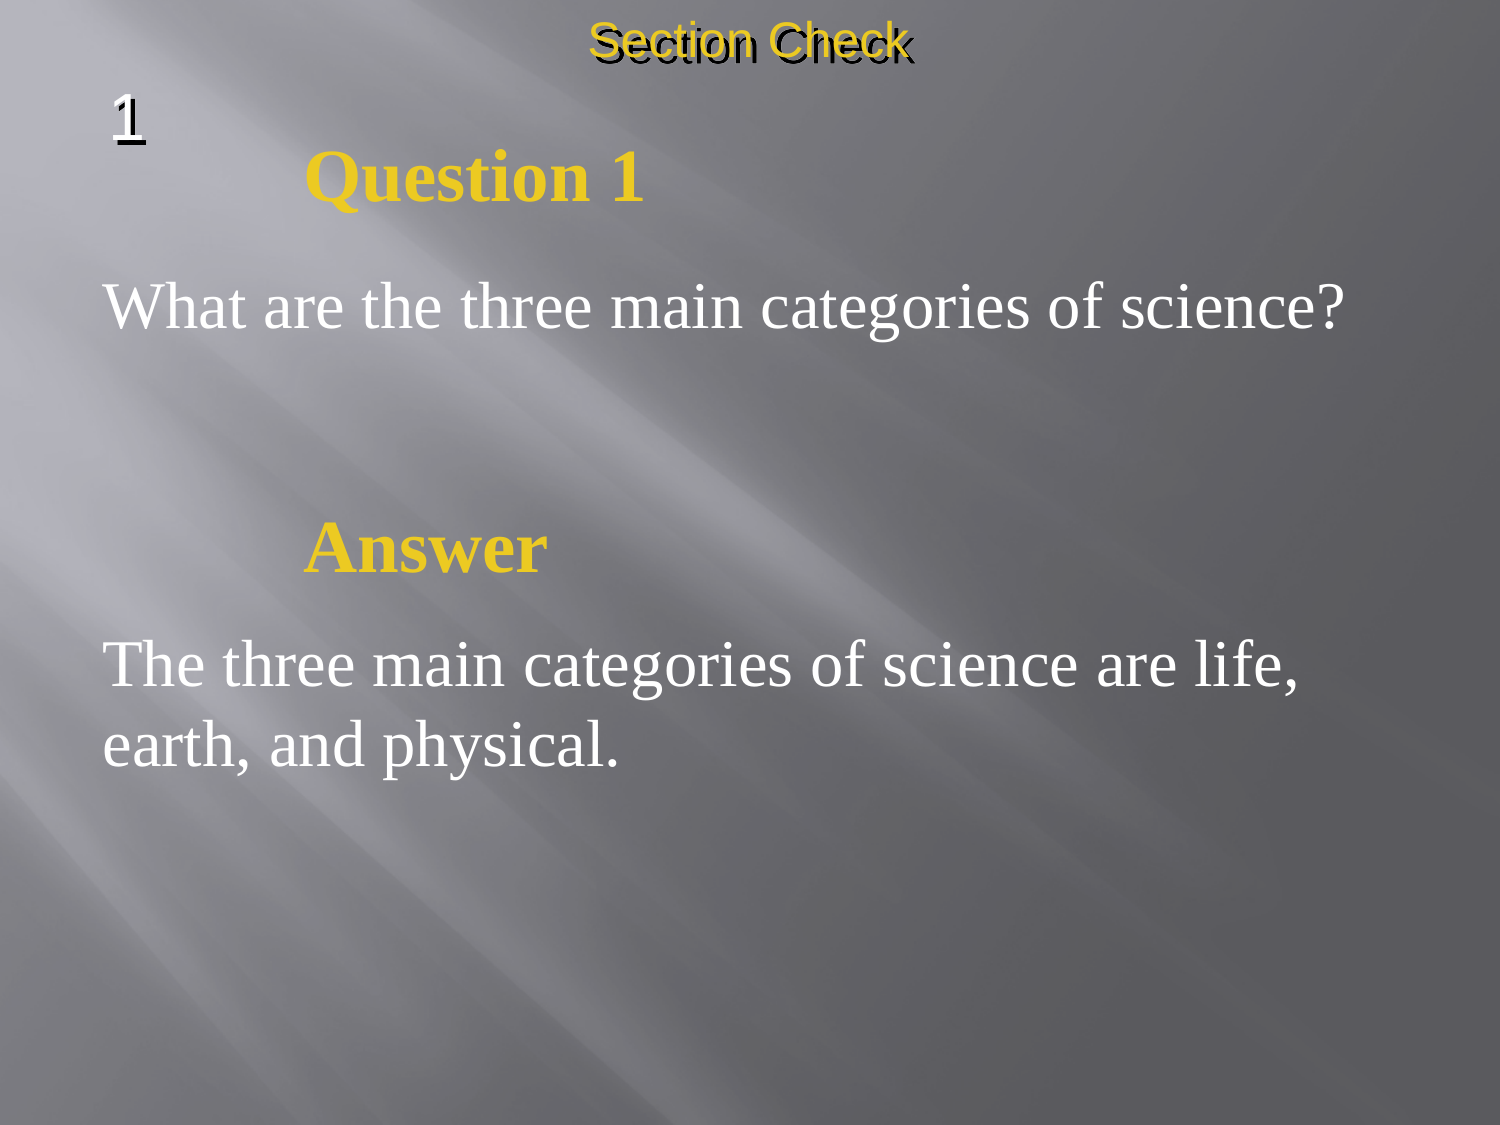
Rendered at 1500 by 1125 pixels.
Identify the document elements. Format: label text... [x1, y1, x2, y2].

text_box Answer [288, 500, 565, 596]
text_box Section Check [572, 0, 925, 75]
text_box The three main categories of science are life, earth, and physical. [87, 612, 1391, 788]
text_box 1 [93, 66, 161, 162]
text_box Question 1 [288, 128, 663, 225]
text_box What are the three main categories of science? [87, 254, 1391, 350]
